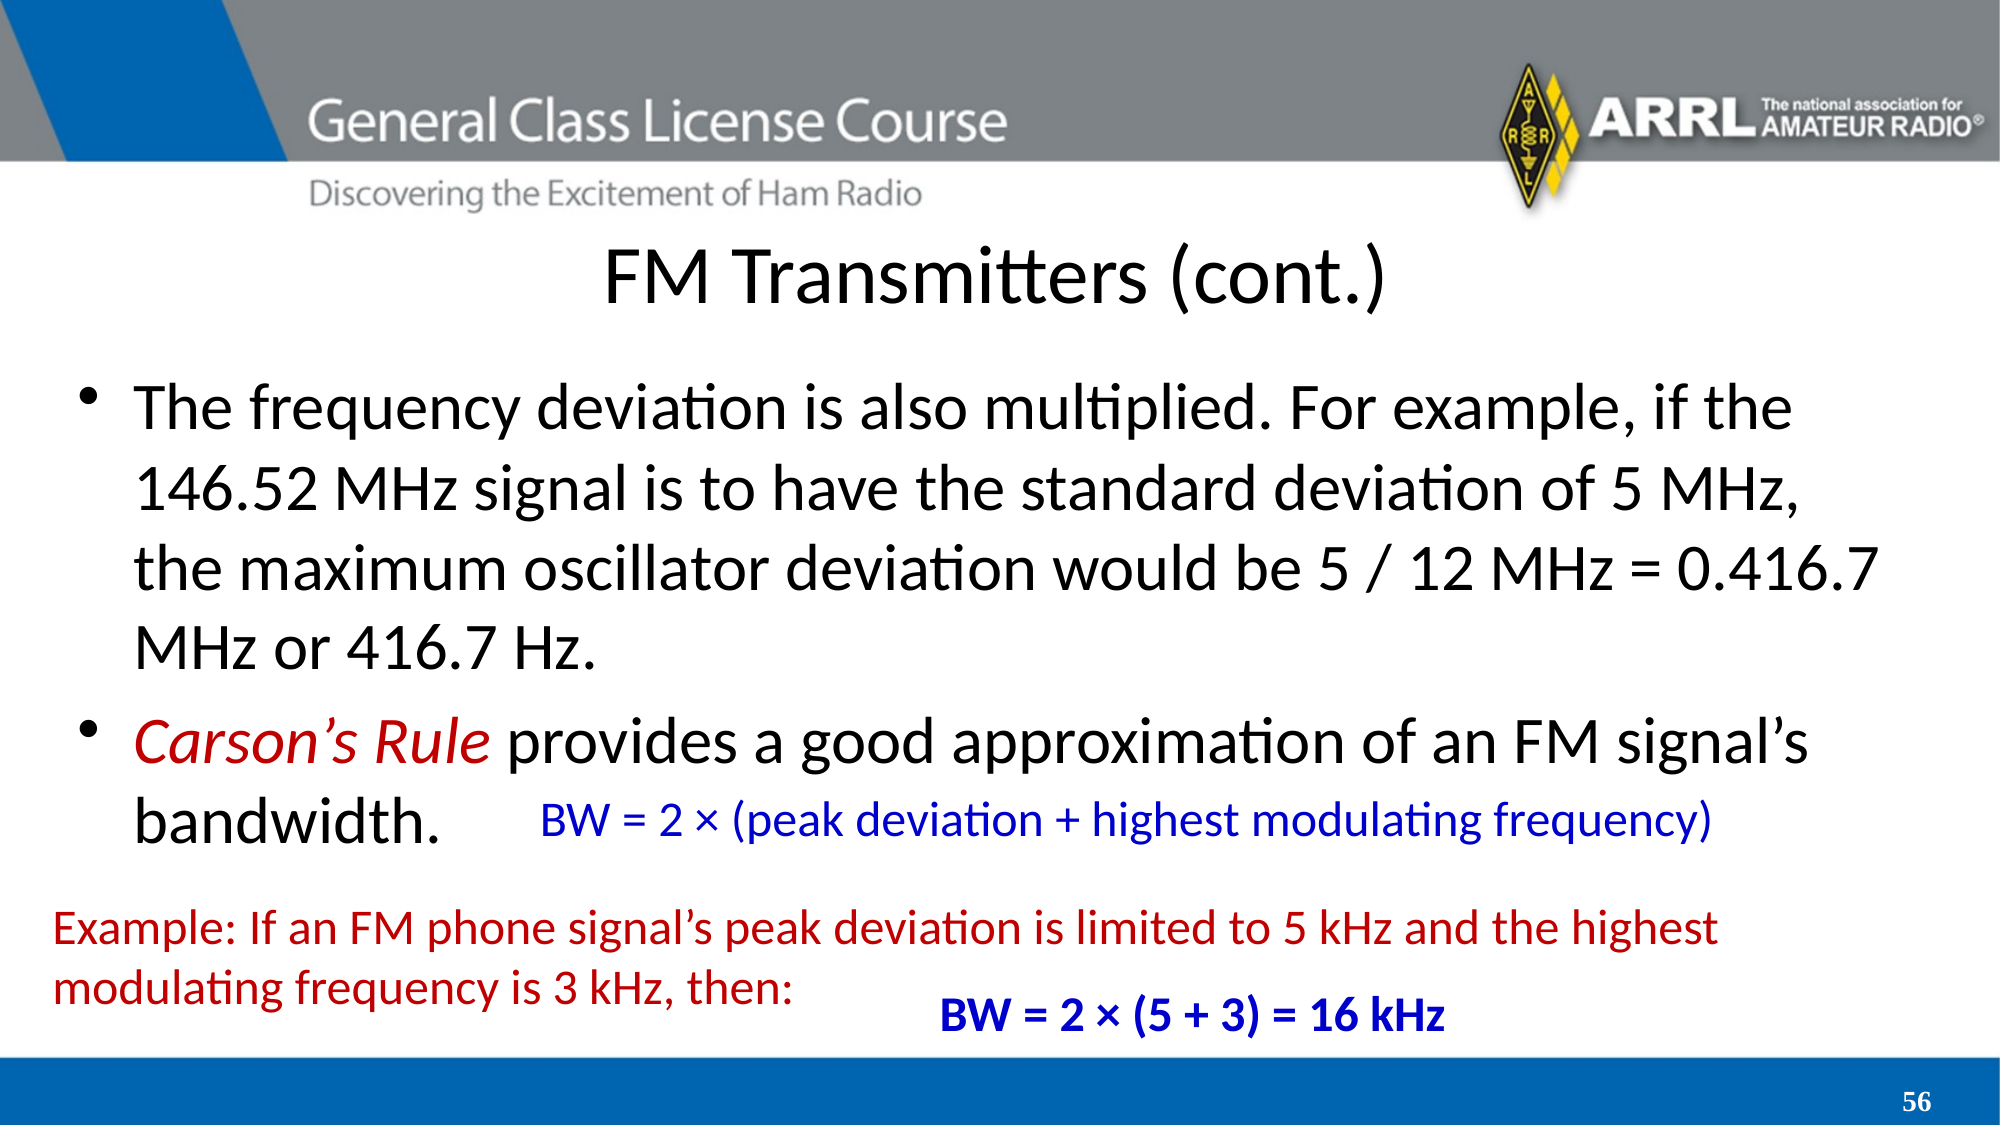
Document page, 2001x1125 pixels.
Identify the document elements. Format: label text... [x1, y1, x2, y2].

text_box BW = 2 × (peak deviation + highest modulating frequency) [524, 778, 1800, 854]
text_box Example: If an FM phone signal’s peak deviation is limited to 5 kHz and the highest modulating frequency is 3 kHz, then: [37, 887, 1875, 1083]
list The frequency deviation is also multiplied. For example, if the 146.52 MHz signal is to have the standard deviation of 5 MHz, the maximum oscillator deviation would be 5 / 12 MHz = 0.416.7 MHz or 416.7 Hz. Carson’s Rule provides a good approximation of an FM signal’s bandwidth. [62, 355, 1900, 863]
title FM Transmitters (cont.) [96, 212, 1897, 355]
text_box BW = 2 × (5 + 3) = 16 kHz [924, 974, 1750, 1050]
picture [0, 0, 2001, 1125]
